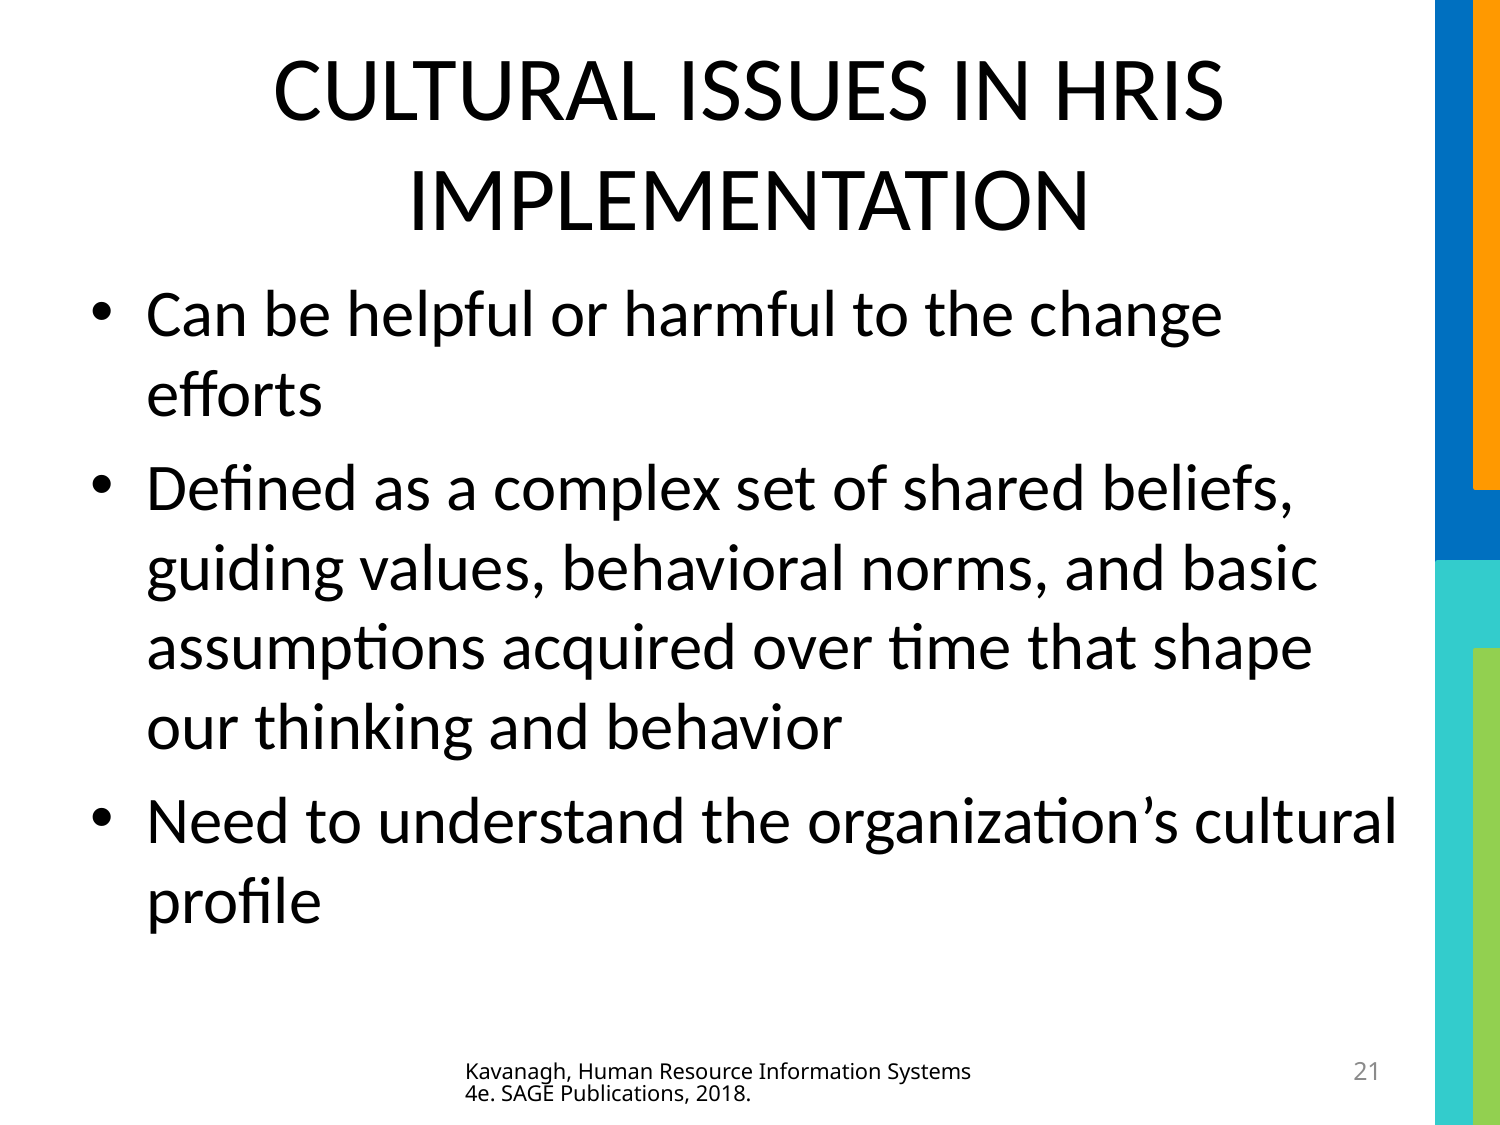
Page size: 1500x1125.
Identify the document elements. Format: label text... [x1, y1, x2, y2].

slide_number 21 [1059, 1042, 1397, 1103]
title CULTURAL ISSUES IN HRIS IMPLEMENTATION [75, 45, 1425, 233]
footer Kavanagh, Human Resource Information Systems 4e. SAGE Publications, 2018. [450, 1042, 1004, 1103]
list Can be helpful or harmful to the change efforts Defined as a complex set of shared beliefs, guiding values, behavioral norms, and basic assumptions acquired over time that shape our thinking and behavior Need to understand the organization’s cultural profile [75, 262, 1425, 1005]
